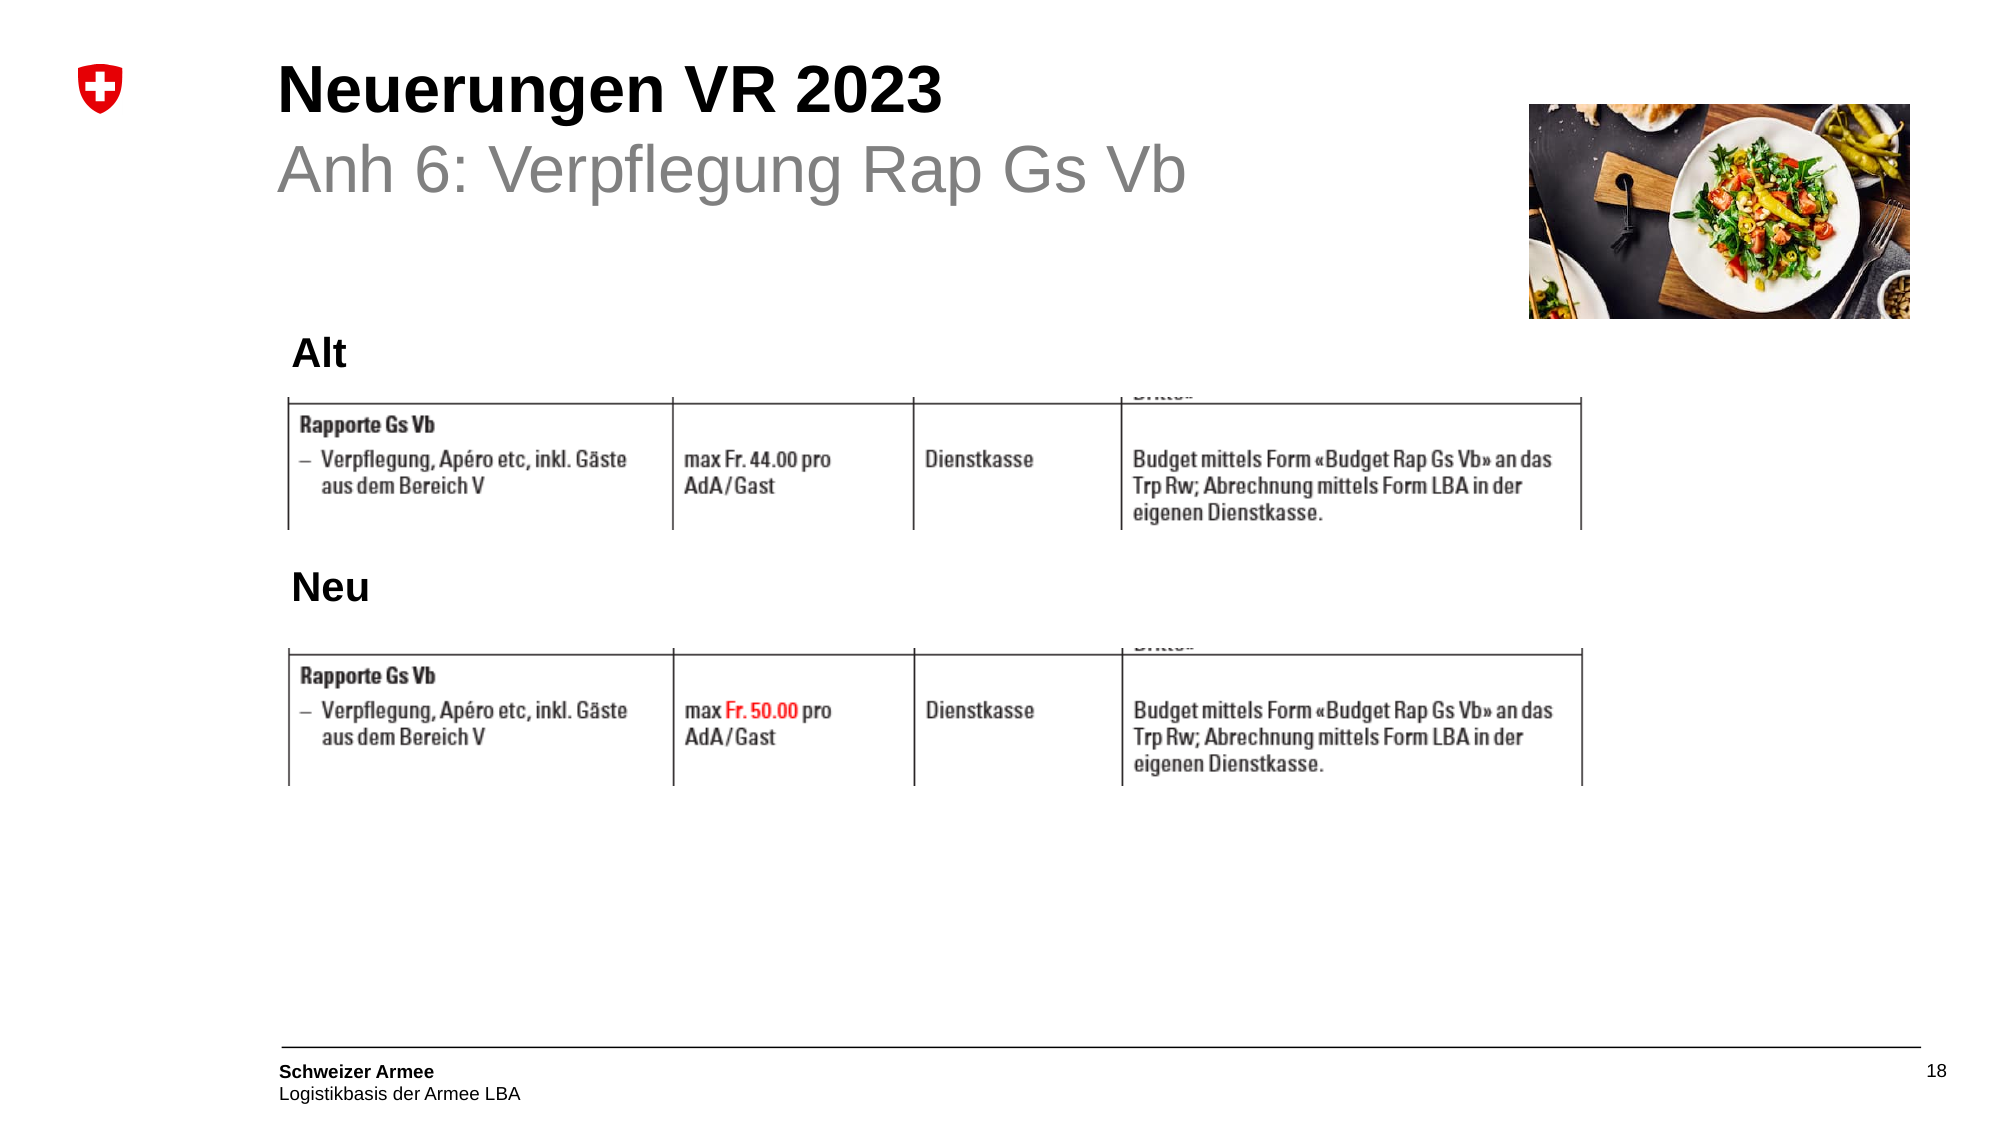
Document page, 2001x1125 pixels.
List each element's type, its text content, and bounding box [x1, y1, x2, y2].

picture [276, 647, 1592, 786]
picture [277, 396, 1591, 531]
picture [78, 64, 123, 115]
list Alt Neu [290, 326, 1910, 983]
title Neuerungen VR 2023 Anh 6: Verpflegung Rap Gs Vb [277, 45, 1910, 209]
picture [1529, 104, 1910, 319]
